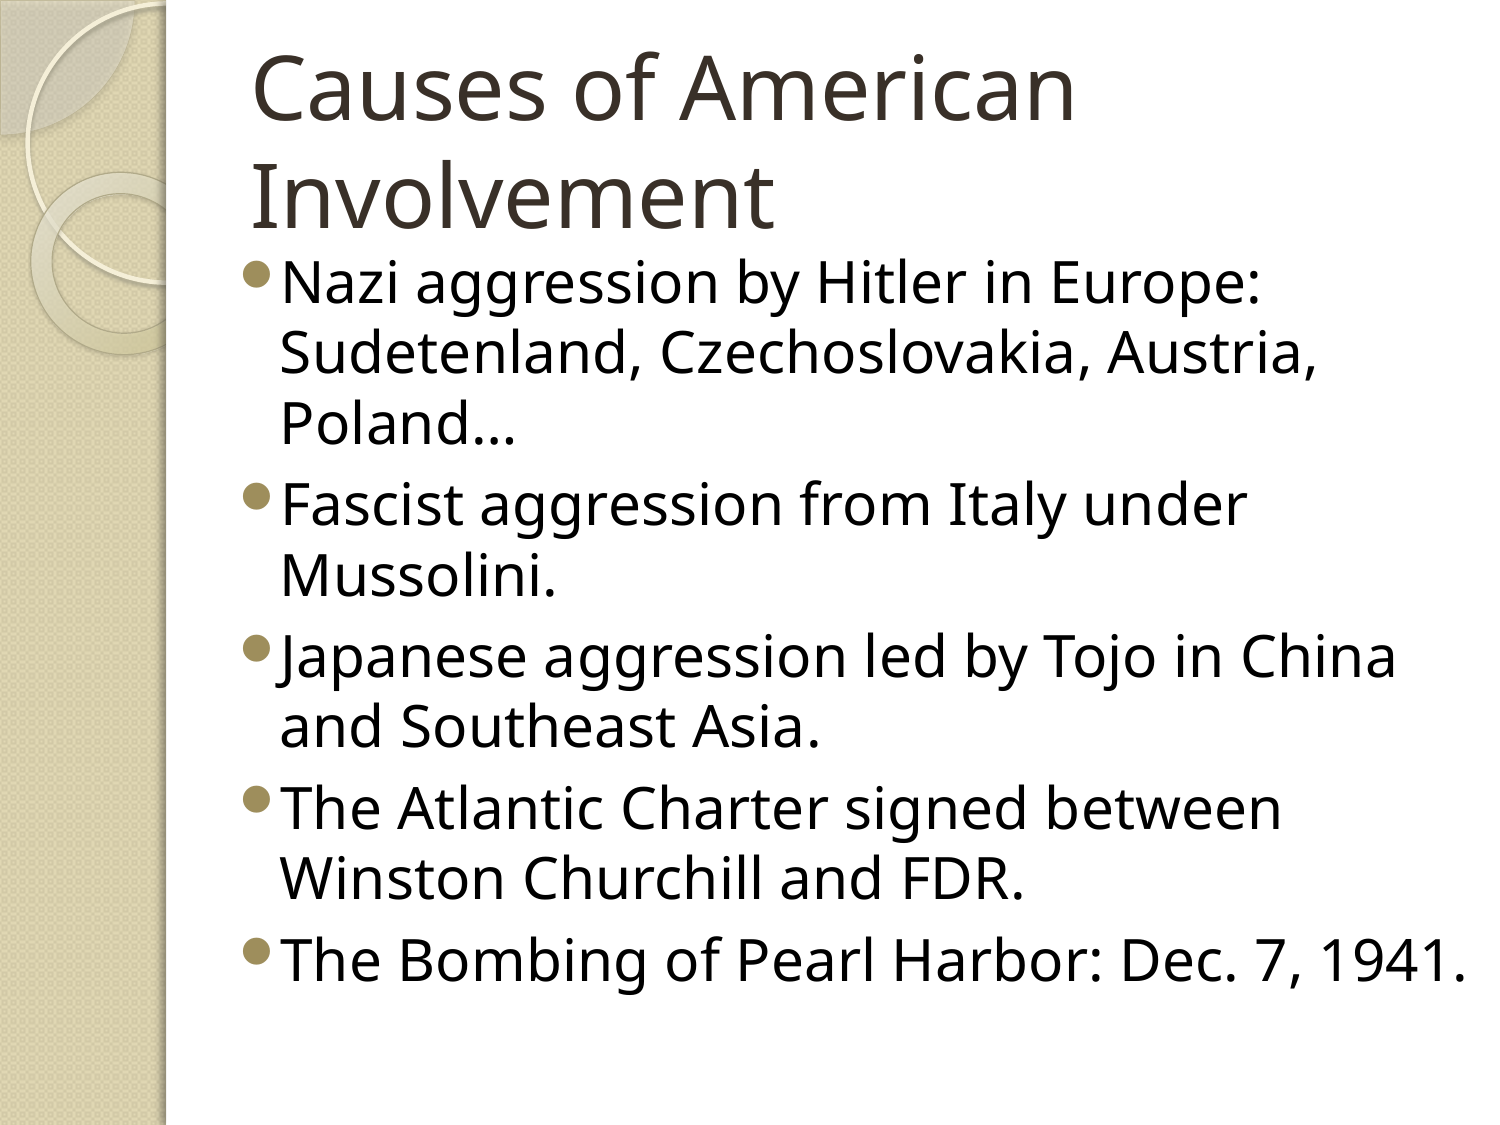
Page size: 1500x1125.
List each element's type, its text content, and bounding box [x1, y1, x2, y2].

title Causes of American Involvement [235, 45, 1466, 233]
list Nazi aggression by Hitler in Europe: Sudetenland, Czechoslovakia, Austria, Poland… Fascist aggression from Italy under Mussolini. Japanese aggression led by Tojo in China and Southeast Asia. The Atlantic Charter signed between Winston Churchill and FDR. The Bombing of Pearl Harbor: Dec. 7, 1941. [212, 237, 1488, 1025]
